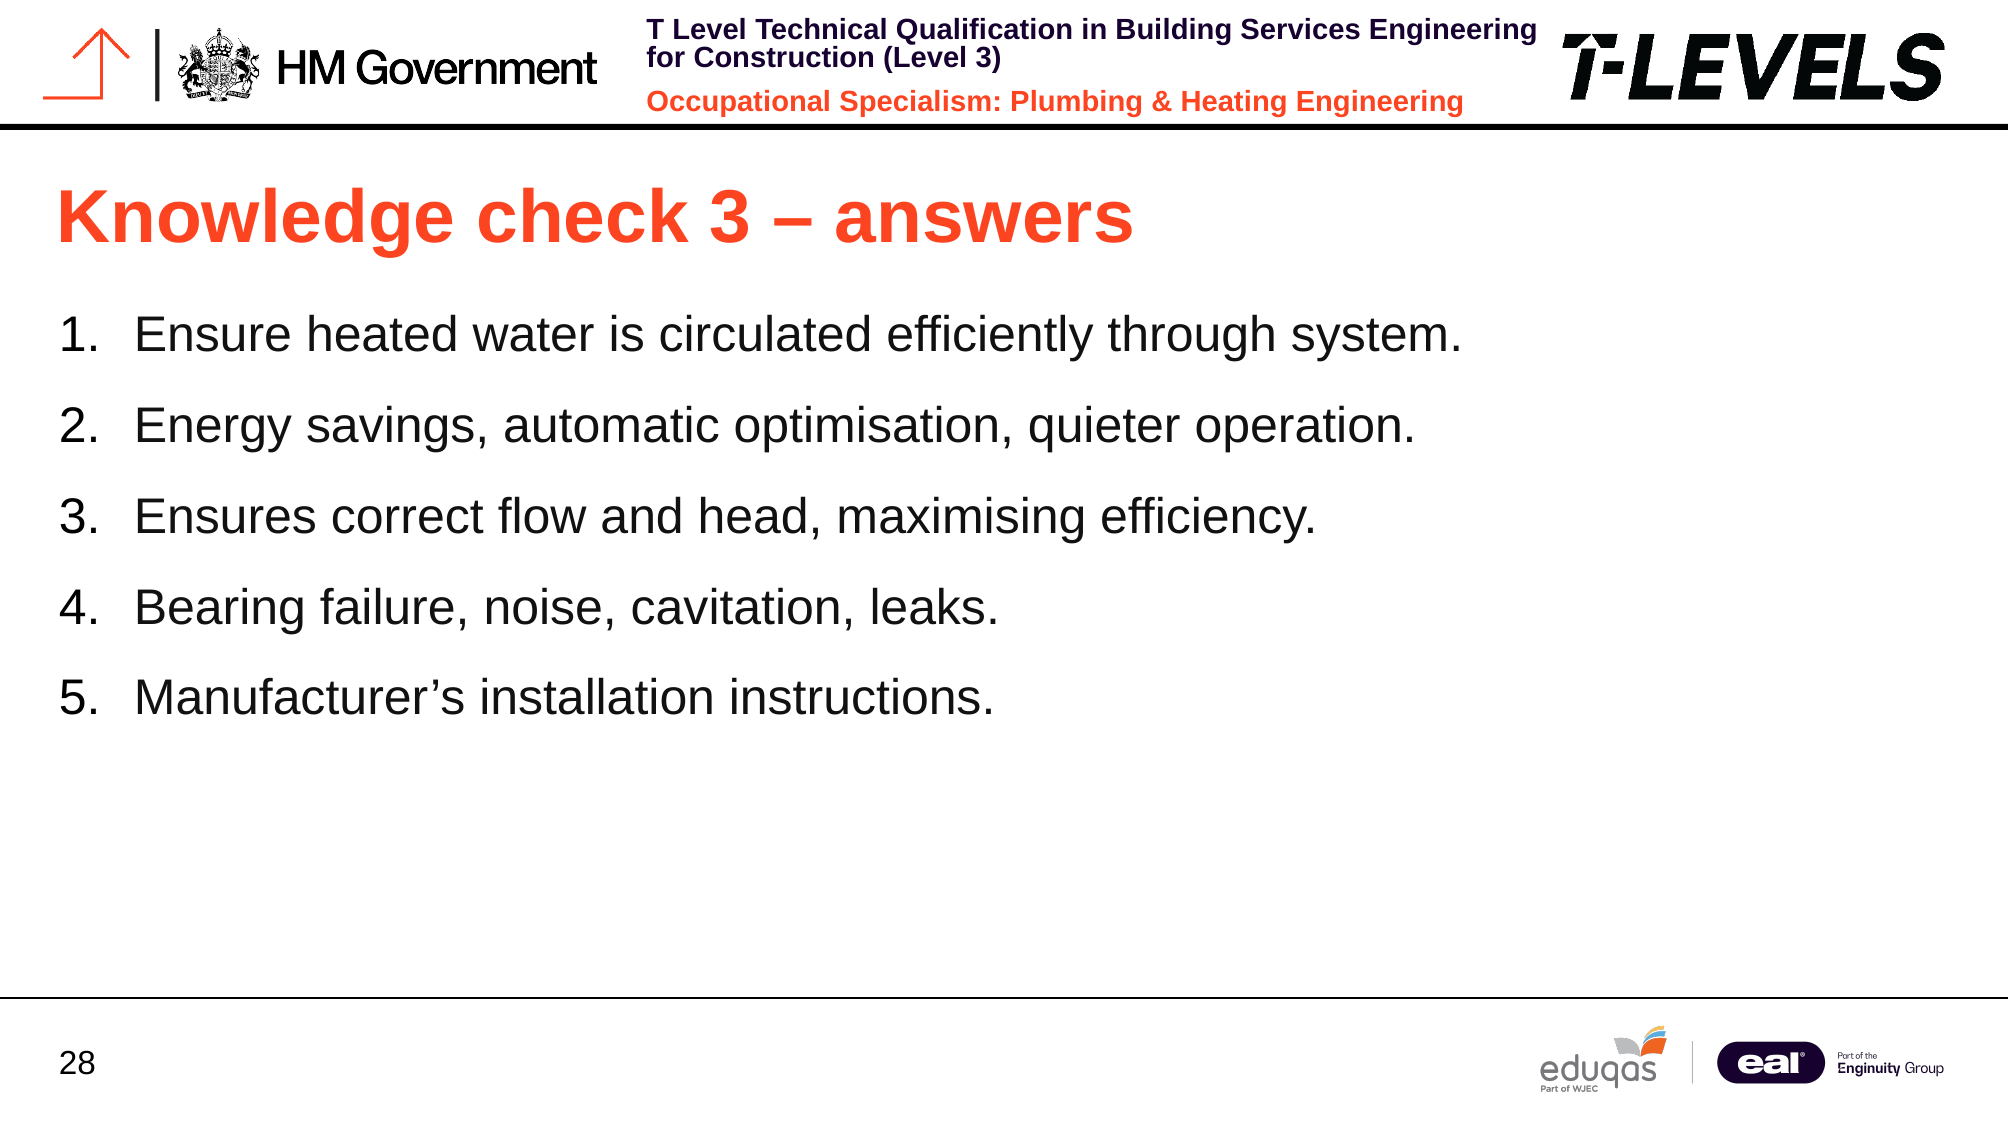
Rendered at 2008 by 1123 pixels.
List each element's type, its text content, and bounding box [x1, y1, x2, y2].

picture [1535, 1021, 1949, 1097]
list Ensure heated water is circulated efficiently through system. Energy savings, automatic optimisation, quieter operation. Ensures correct flow and head, maximising efficiency. Bearing failure, noise, cavitation, leaks. Manufacturer’s installation instructions. [59, 295, 1949, 931]
picture [38, 27, 136, 100]
picture [155, 28, 597, 102]
title Knowledge check 3 – answers [41, 111, 1949, 314]
picture [1543, 25, 1964, 108]
